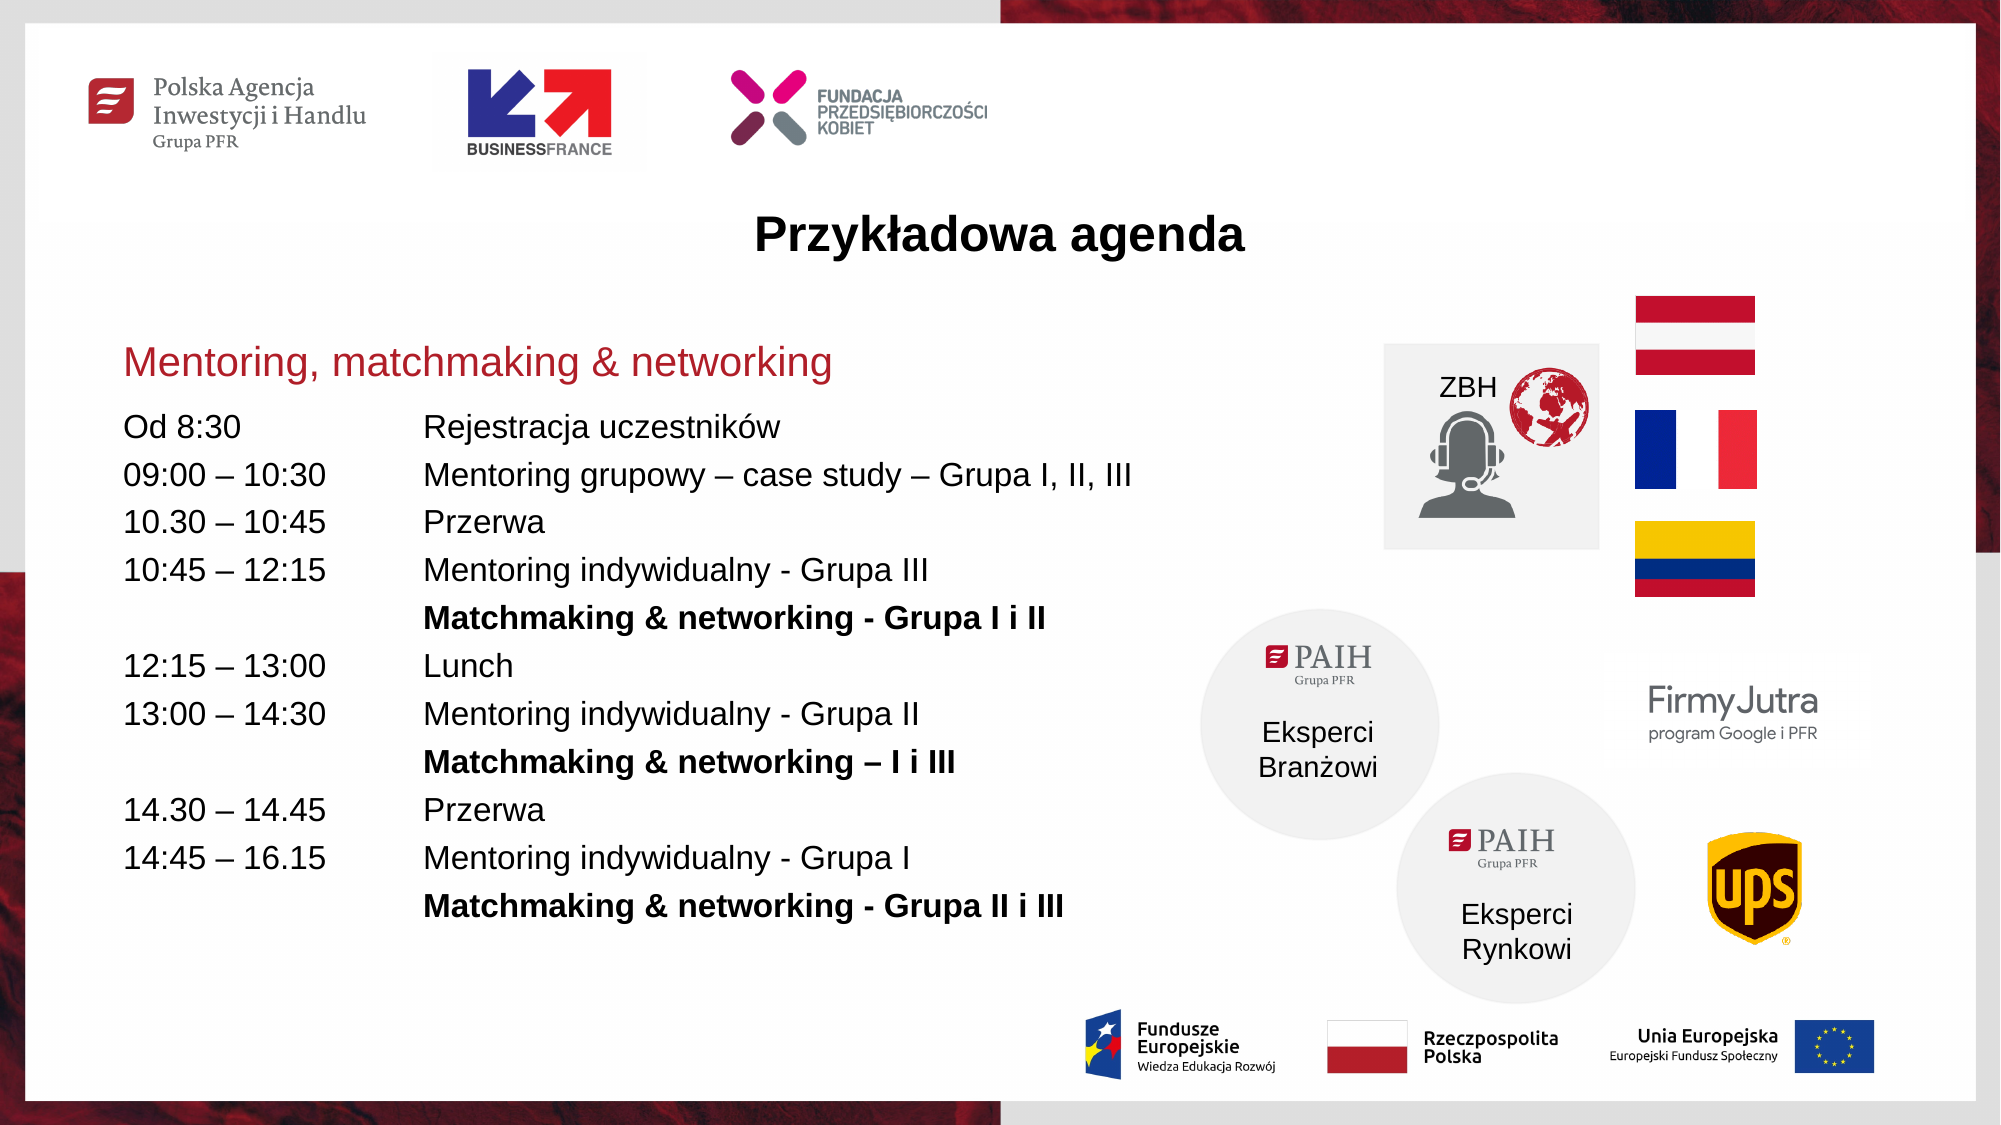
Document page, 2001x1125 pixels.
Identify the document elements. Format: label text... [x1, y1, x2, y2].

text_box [1200, 609, 1440, 840]
title Przykładowa agenda [108, 189, 1892, 282]
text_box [1379, 344, 1599, 550]
list Mentoring, matchmaking & networking Od 8:30 Rejestracja uczestników 09:00 – 10:30 Mentoring grupowy – case study – Grupa I, II, III 10.30 – 10:45 Przerwa 10:45 – 12:15 Mentoring indywidualny - Grupa III Matchmaking & networking - Grupa I i II 12:15 – 13:00 Lunch 13:00 – 14:30 Mentoring indywidualny - Grupa II Matchmaking & networking – I i III 14.30 – 14.45 Przerwa 14:45 – 16.15 Mentoring indywidualny - Grupa I Matchmaking & networking - Grupa II i III [108, 316, 1411, 988]
picture [0, 0, 2001, 1125]
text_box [1396, 773, 1636, 1004]
